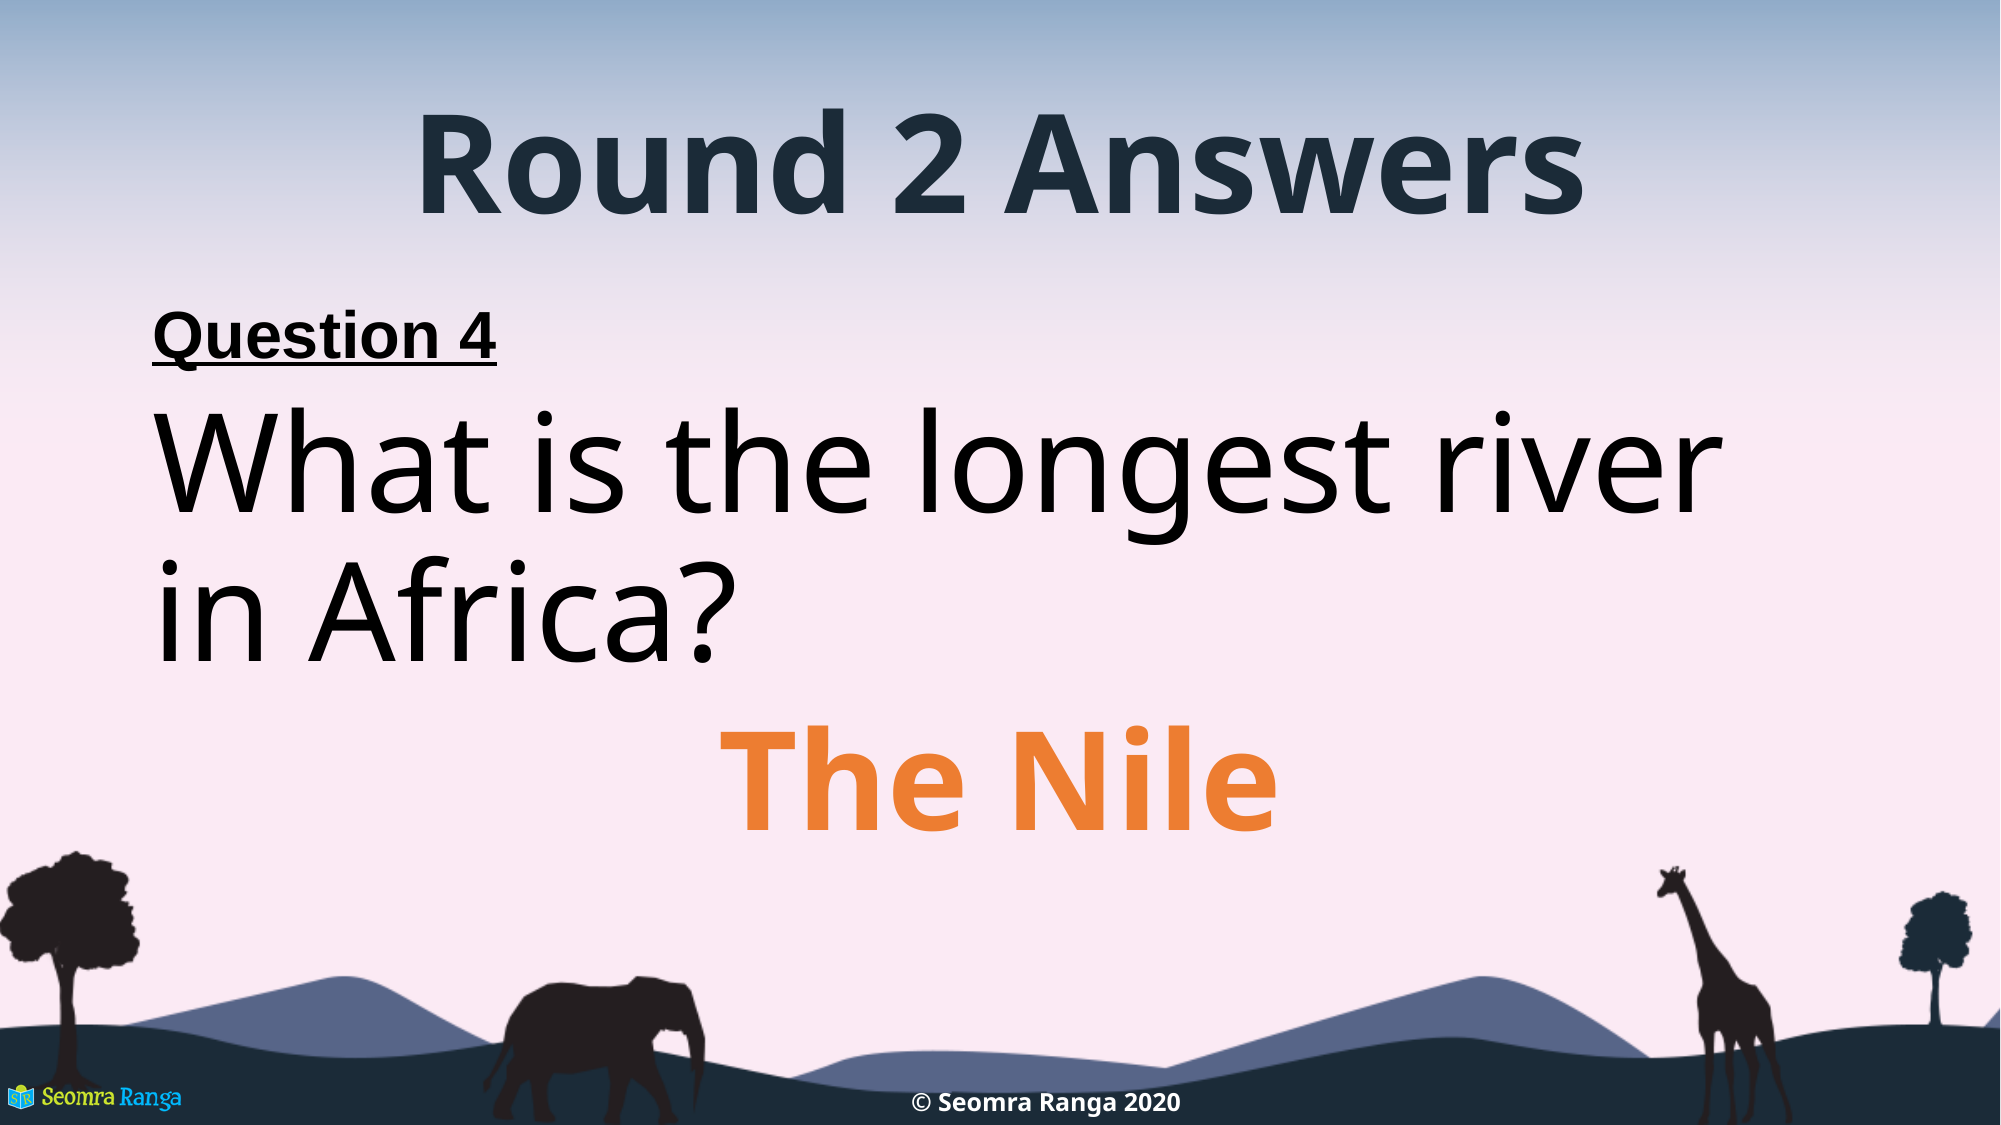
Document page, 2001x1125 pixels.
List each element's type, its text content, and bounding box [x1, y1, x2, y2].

title Round 2 Answers [137, 59, 1863, 278]
list Question 4 What is the longest river in Africa? The Nile [137, 293, 1863, 1014]
picture [0, 0, 2001, 1125]
text_box © Seomra Ranga 2020 www.seomraranga.com [762, 1079, 1330, 1125]
